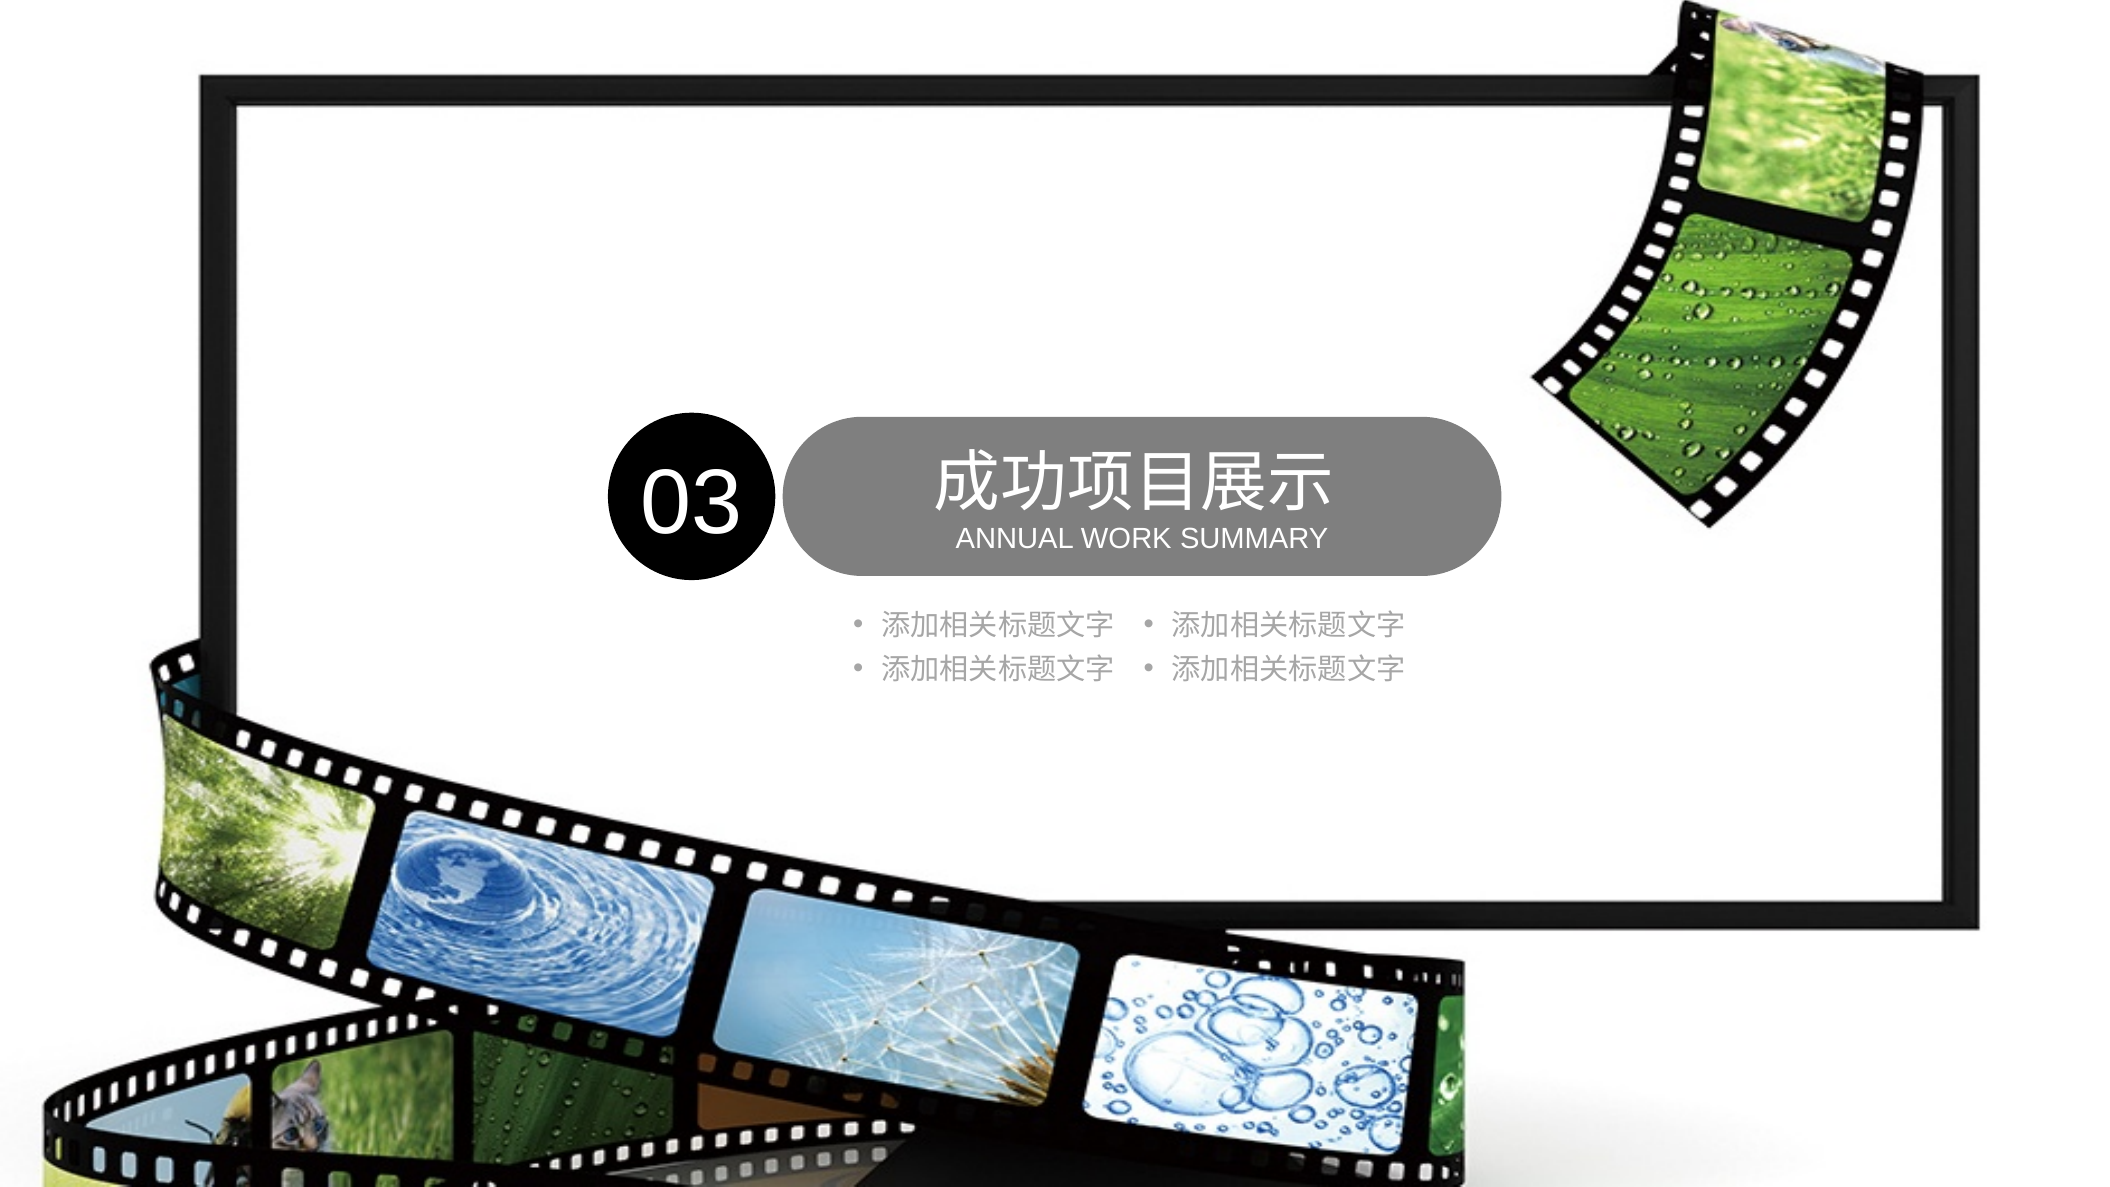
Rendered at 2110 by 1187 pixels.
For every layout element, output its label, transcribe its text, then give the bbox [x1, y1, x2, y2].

text_box 添加相关标题文字 [852, 650, 1116, 686]
text_box 03 [606, 411, 777, 582]
text_box 添加相关标题文字 [852, 605, 1116, 641]
text_box 添加相关标题文字 [1143, 650, 1406, 686]
text_box [781, 415, 1503, 577]
text_box 添加相关标题文字 [1143, 605, 1406, 641]
text_box [0, 0, 2110, 1187]
